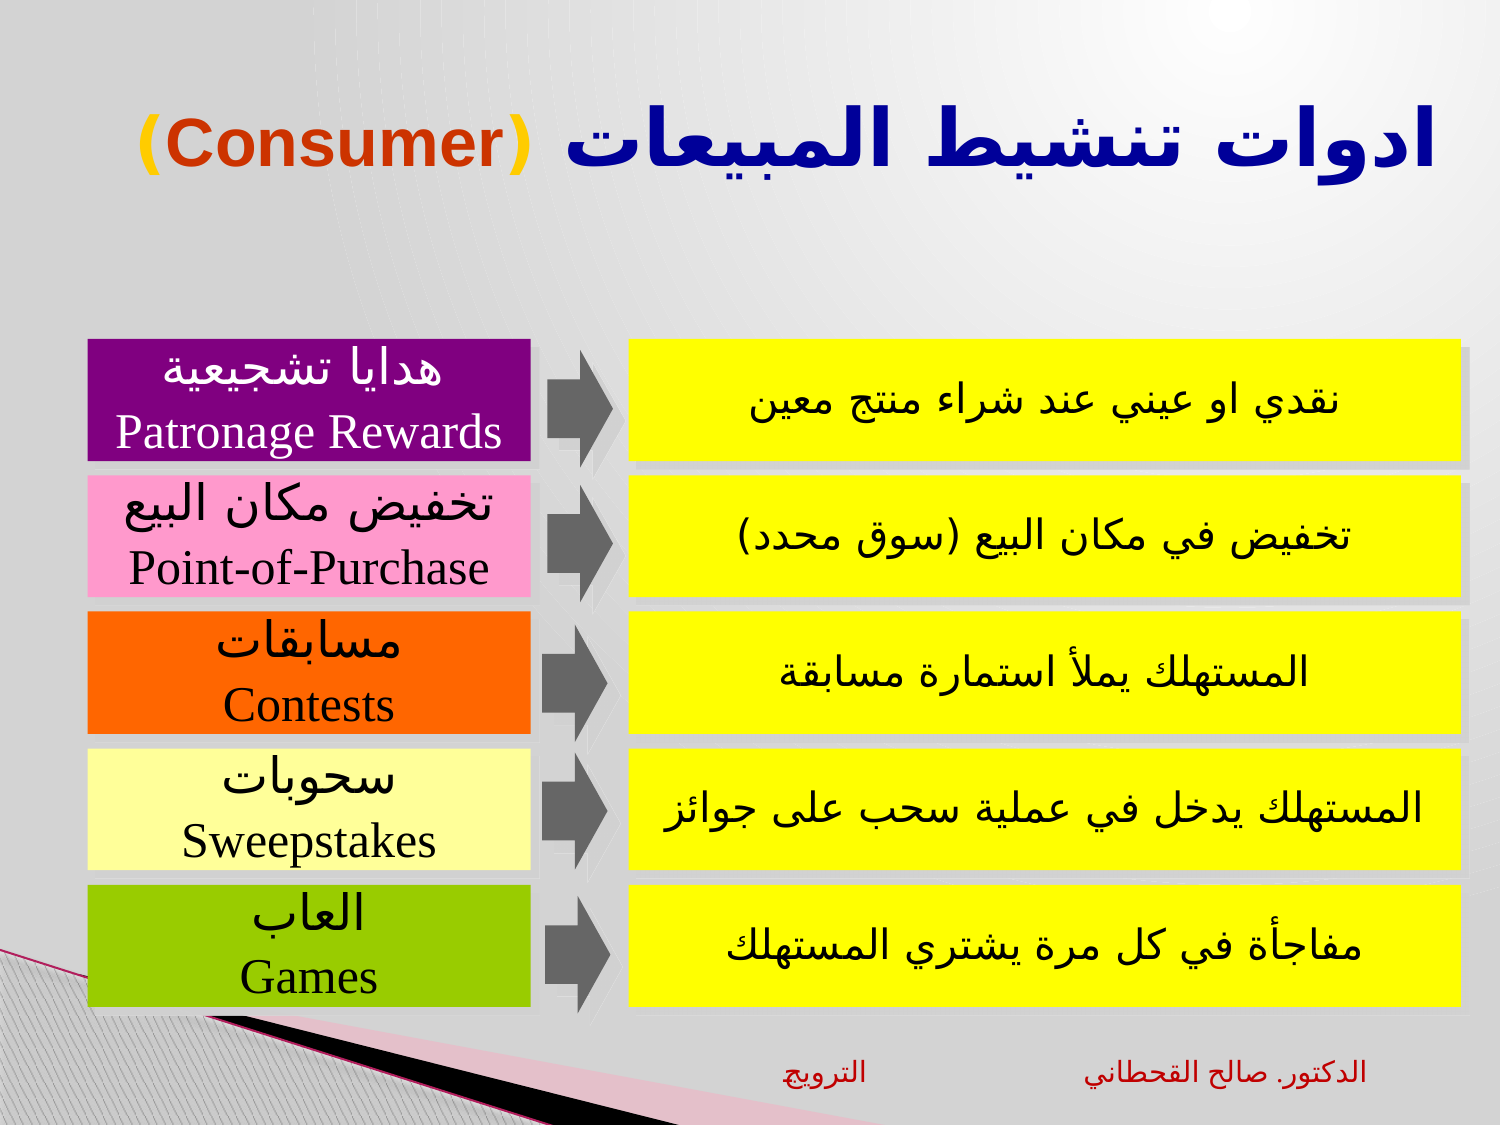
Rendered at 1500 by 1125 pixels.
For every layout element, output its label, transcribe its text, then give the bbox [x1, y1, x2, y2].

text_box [87, 338, 1462, 1125]
title ادوات تنشيط المبيعات (Consumer) [75, 78, 1500, 191]
